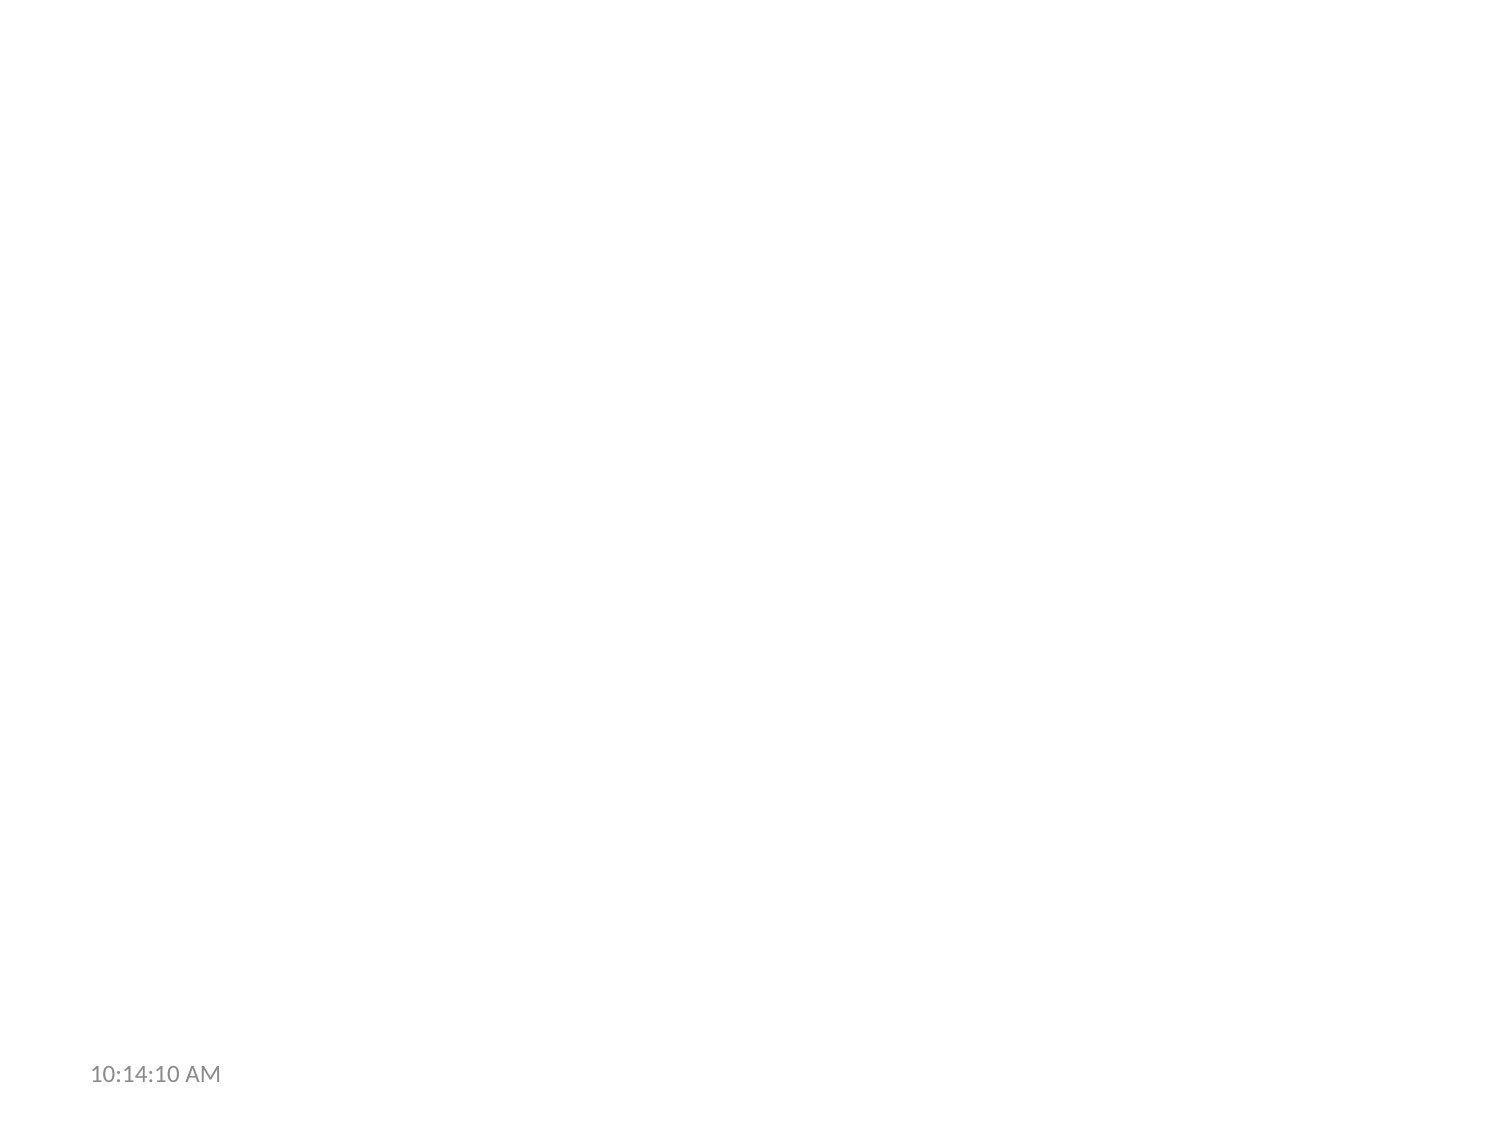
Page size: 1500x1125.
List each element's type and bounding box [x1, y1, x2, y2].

slide_number [75, 1042, 425, 1103]
